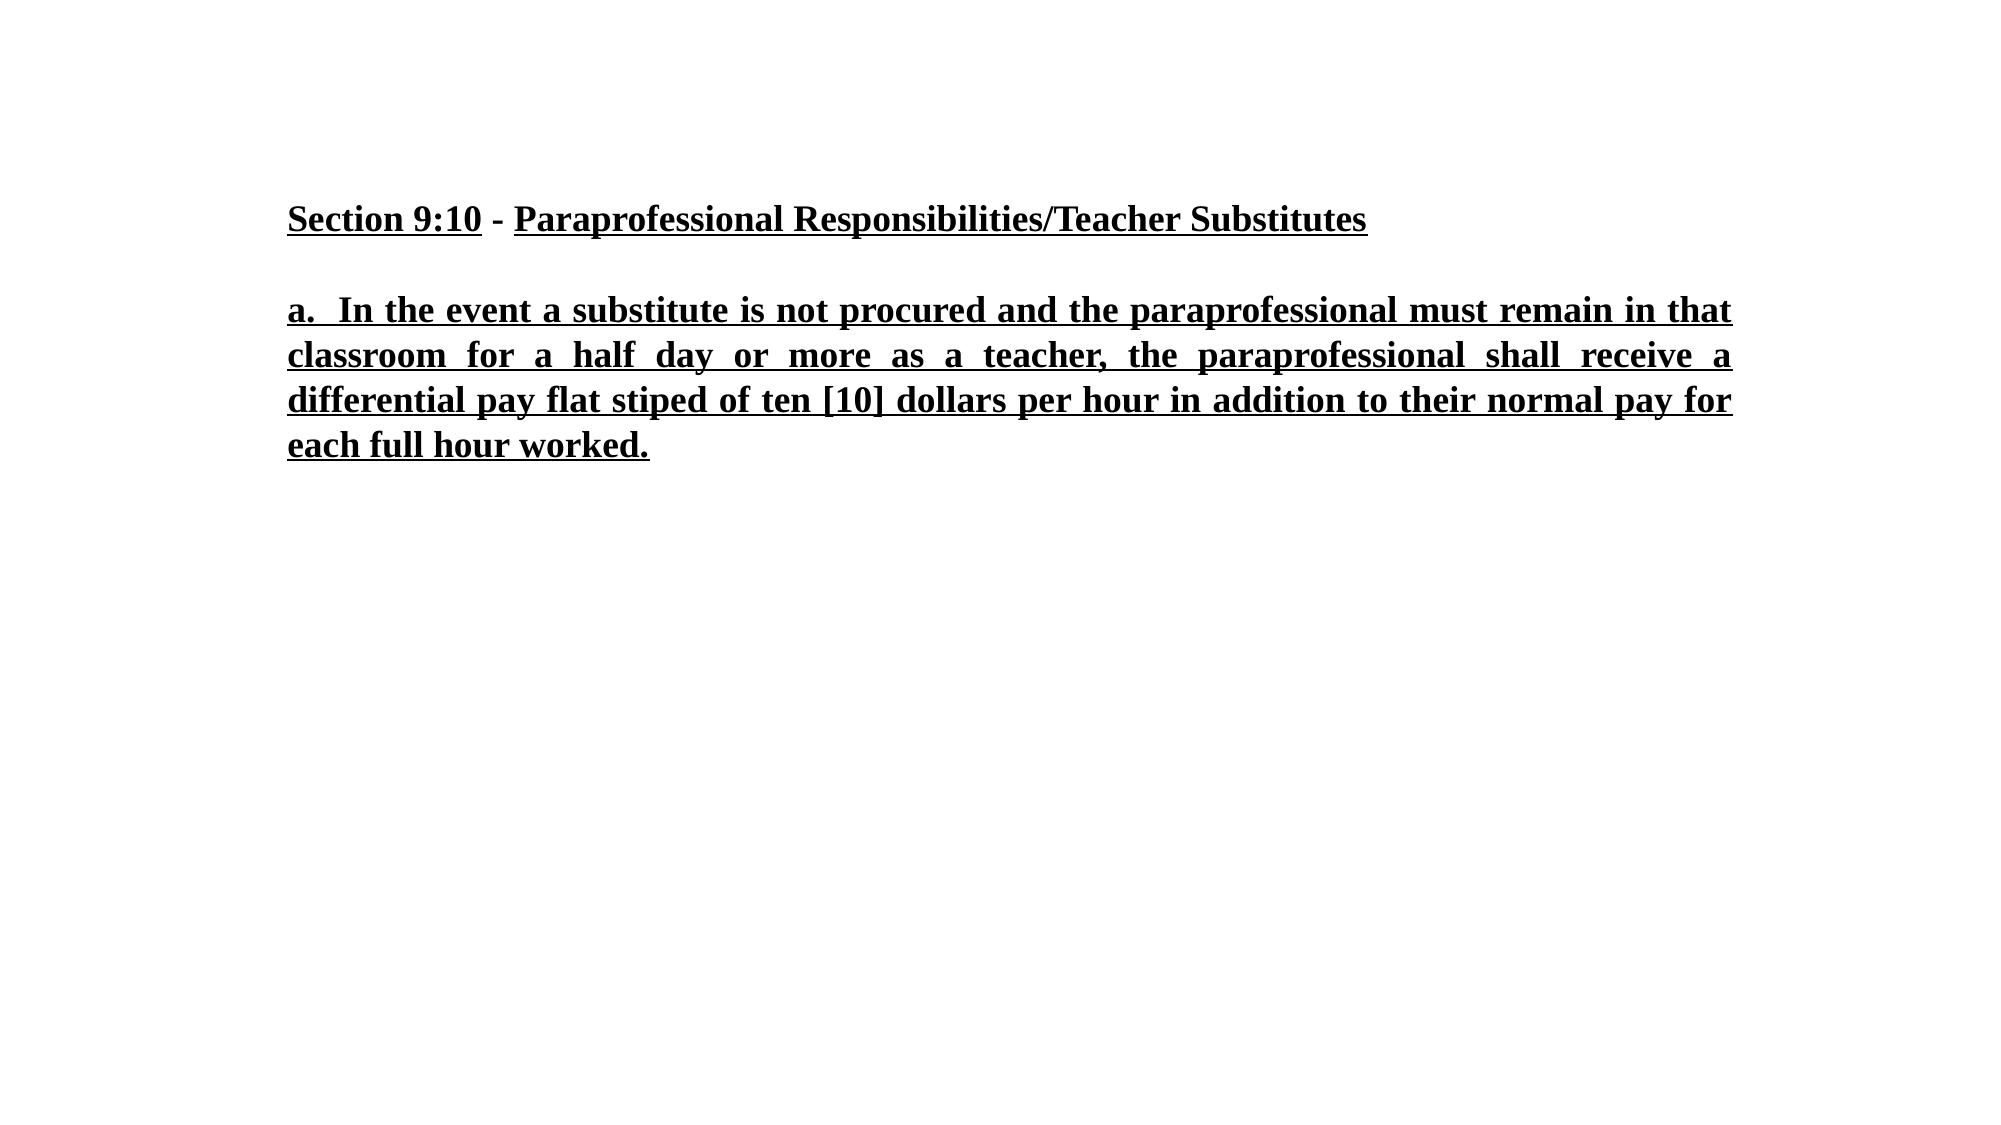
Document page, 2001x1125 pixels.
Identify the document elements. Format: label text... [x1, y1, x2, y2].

text_box Section 9:10 - Paraprofessional Responsibilities/Teacher Substitutes a. In the event a substitute is not procured and the paraprofessional must remain in that classroom for a half day or more as a teacher, the paraprofessional shall receive a differential pay flat stiped of ten [10] dollars per hour in addition to their normal pay for each full hour worked. [105, 187, 1748, 518]
